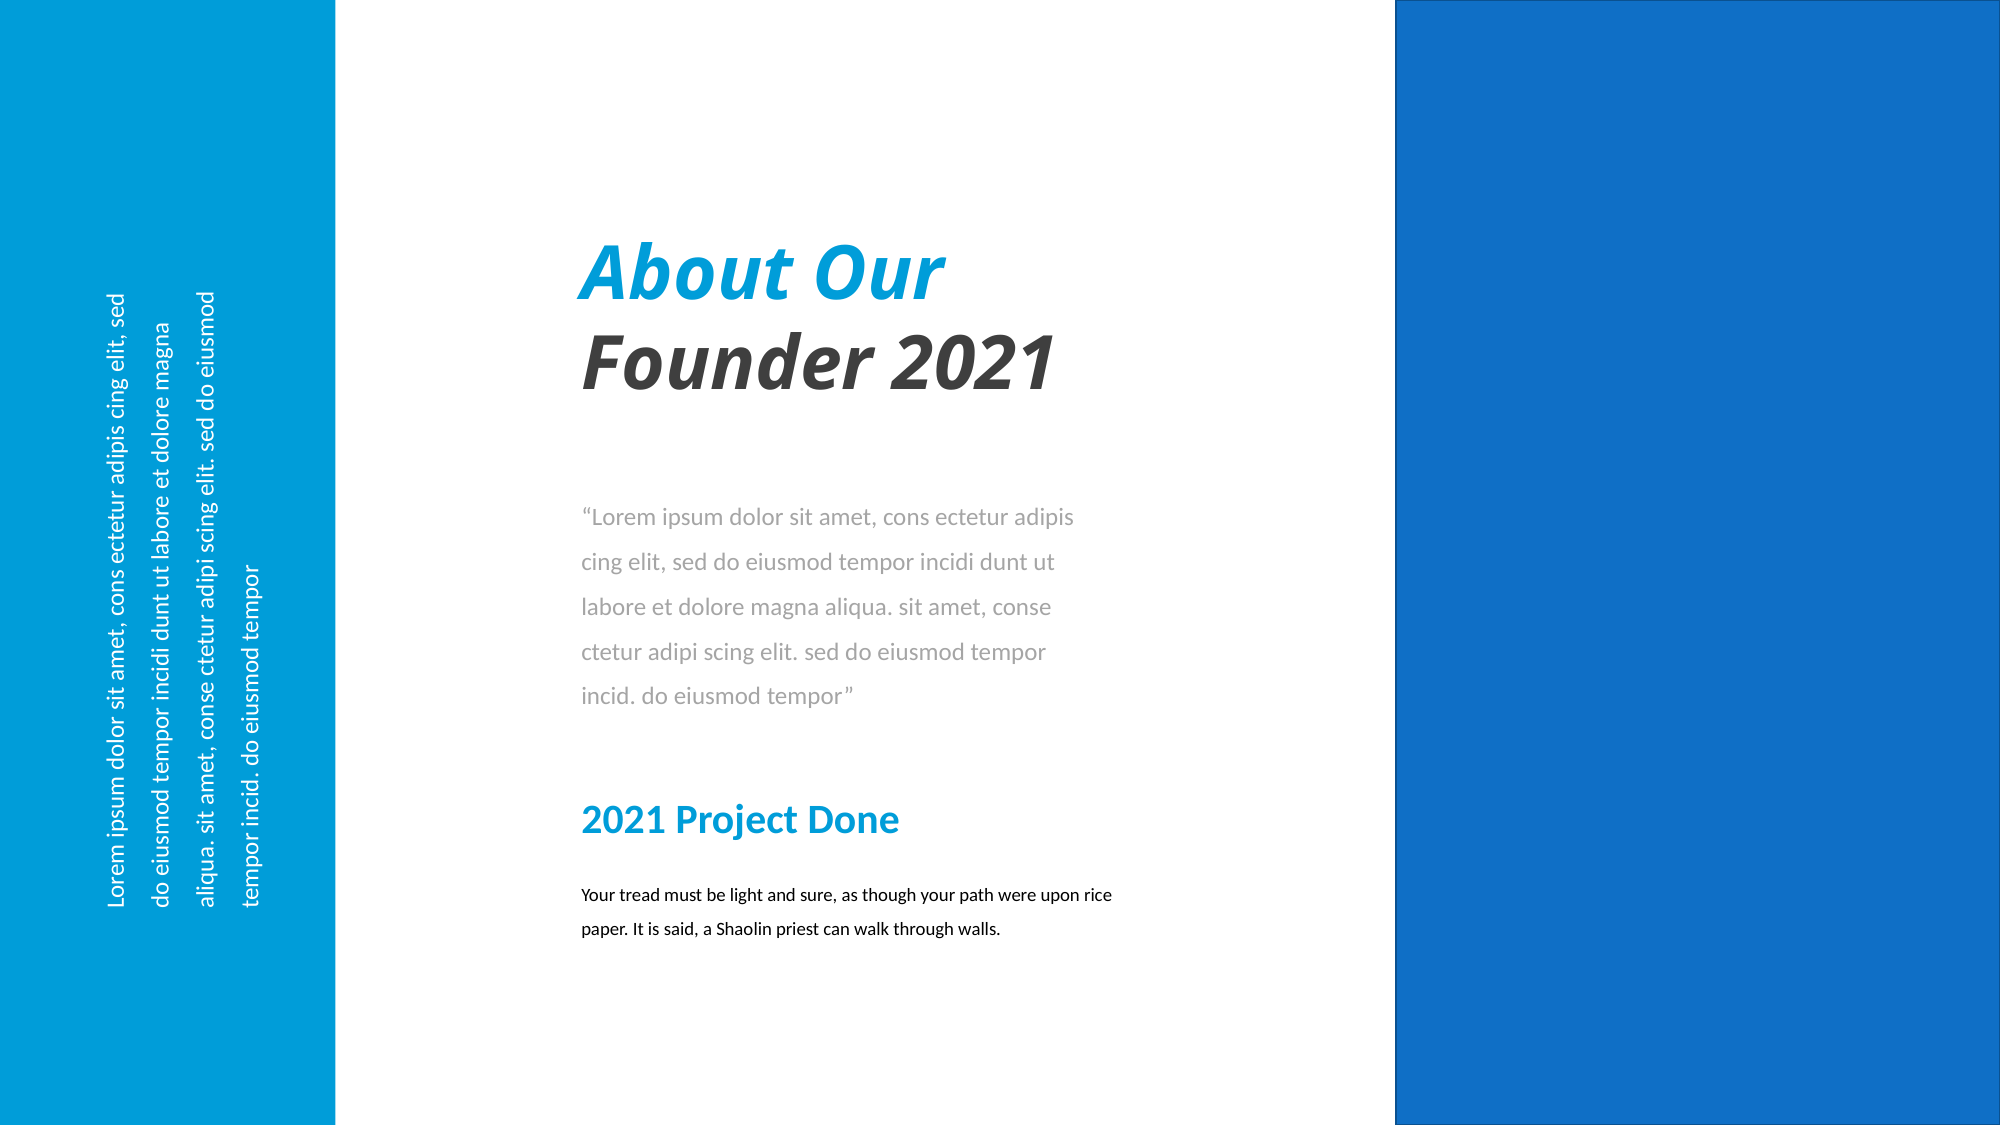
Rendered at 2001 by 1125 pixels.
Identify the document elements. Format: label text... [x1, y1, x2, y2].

text_box Lorem ipsum dolor sit amet, cons ectetur adipis cing elit, sed do eiusmod tempor incidi dunt ut labore et dolore magna aliqua. sit amet, conse ctetur adipi scing elit. sed do eiusmod tempor incid. do eiusmod tempor [76, 254, 271, 924]
text_box Your tread must be light and sure, as though your path were upon rice paper. It is said, a Shaolin priest can walk through walls. [566, 864, 1149, 948]
text_box 2021 Project Done [566, 783, 921, 849]
text_box [1395, 0, 2000, 1125]
text_box About Our Founder 2021 [566, 217, 1221, 413]
text_box “Lorem ipsum dolor sit amet, cons ectetur adipis cing elit, sed do eiusmod tempor incidi dunt ut labore et dolore magna aliqua. sit amet, conse ctetur adipi scing elit. sed do eiusmod tempor incid. do eiusmod tempor” [566, 477, 1103, 718]
